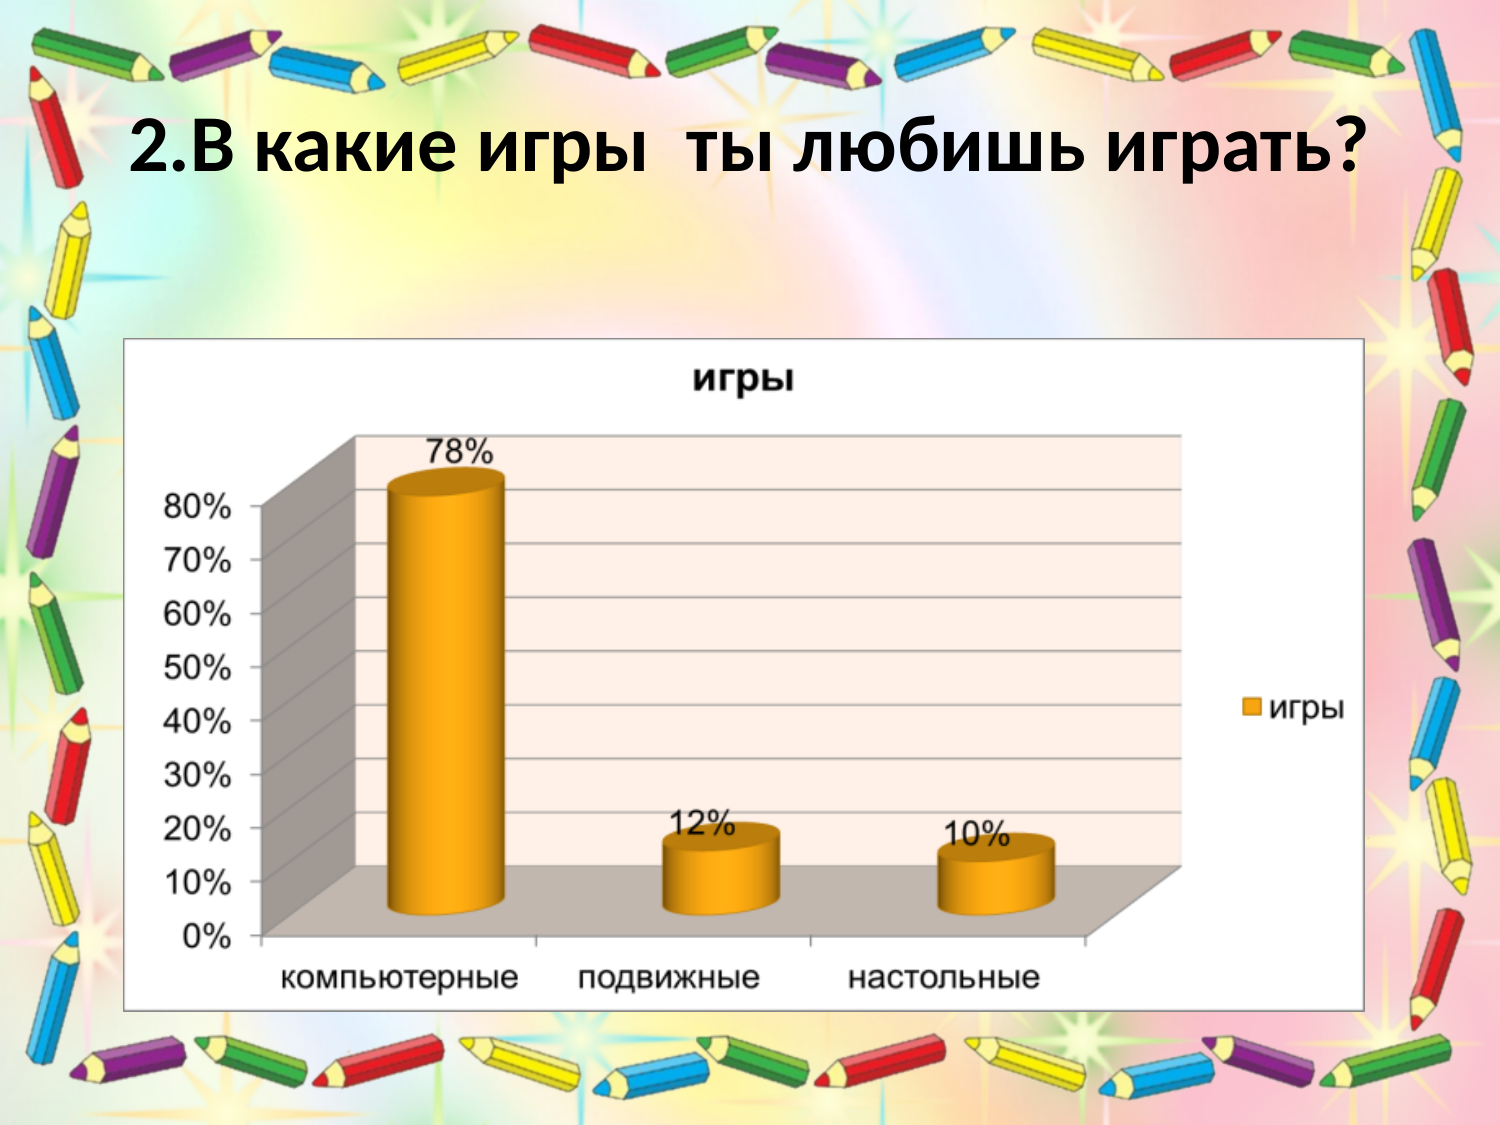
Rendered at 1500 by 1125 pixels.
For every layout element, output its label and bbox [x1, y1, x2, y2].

picture [0, 0, 1500, 1125]
list [123, 337, 1365, 1012]
